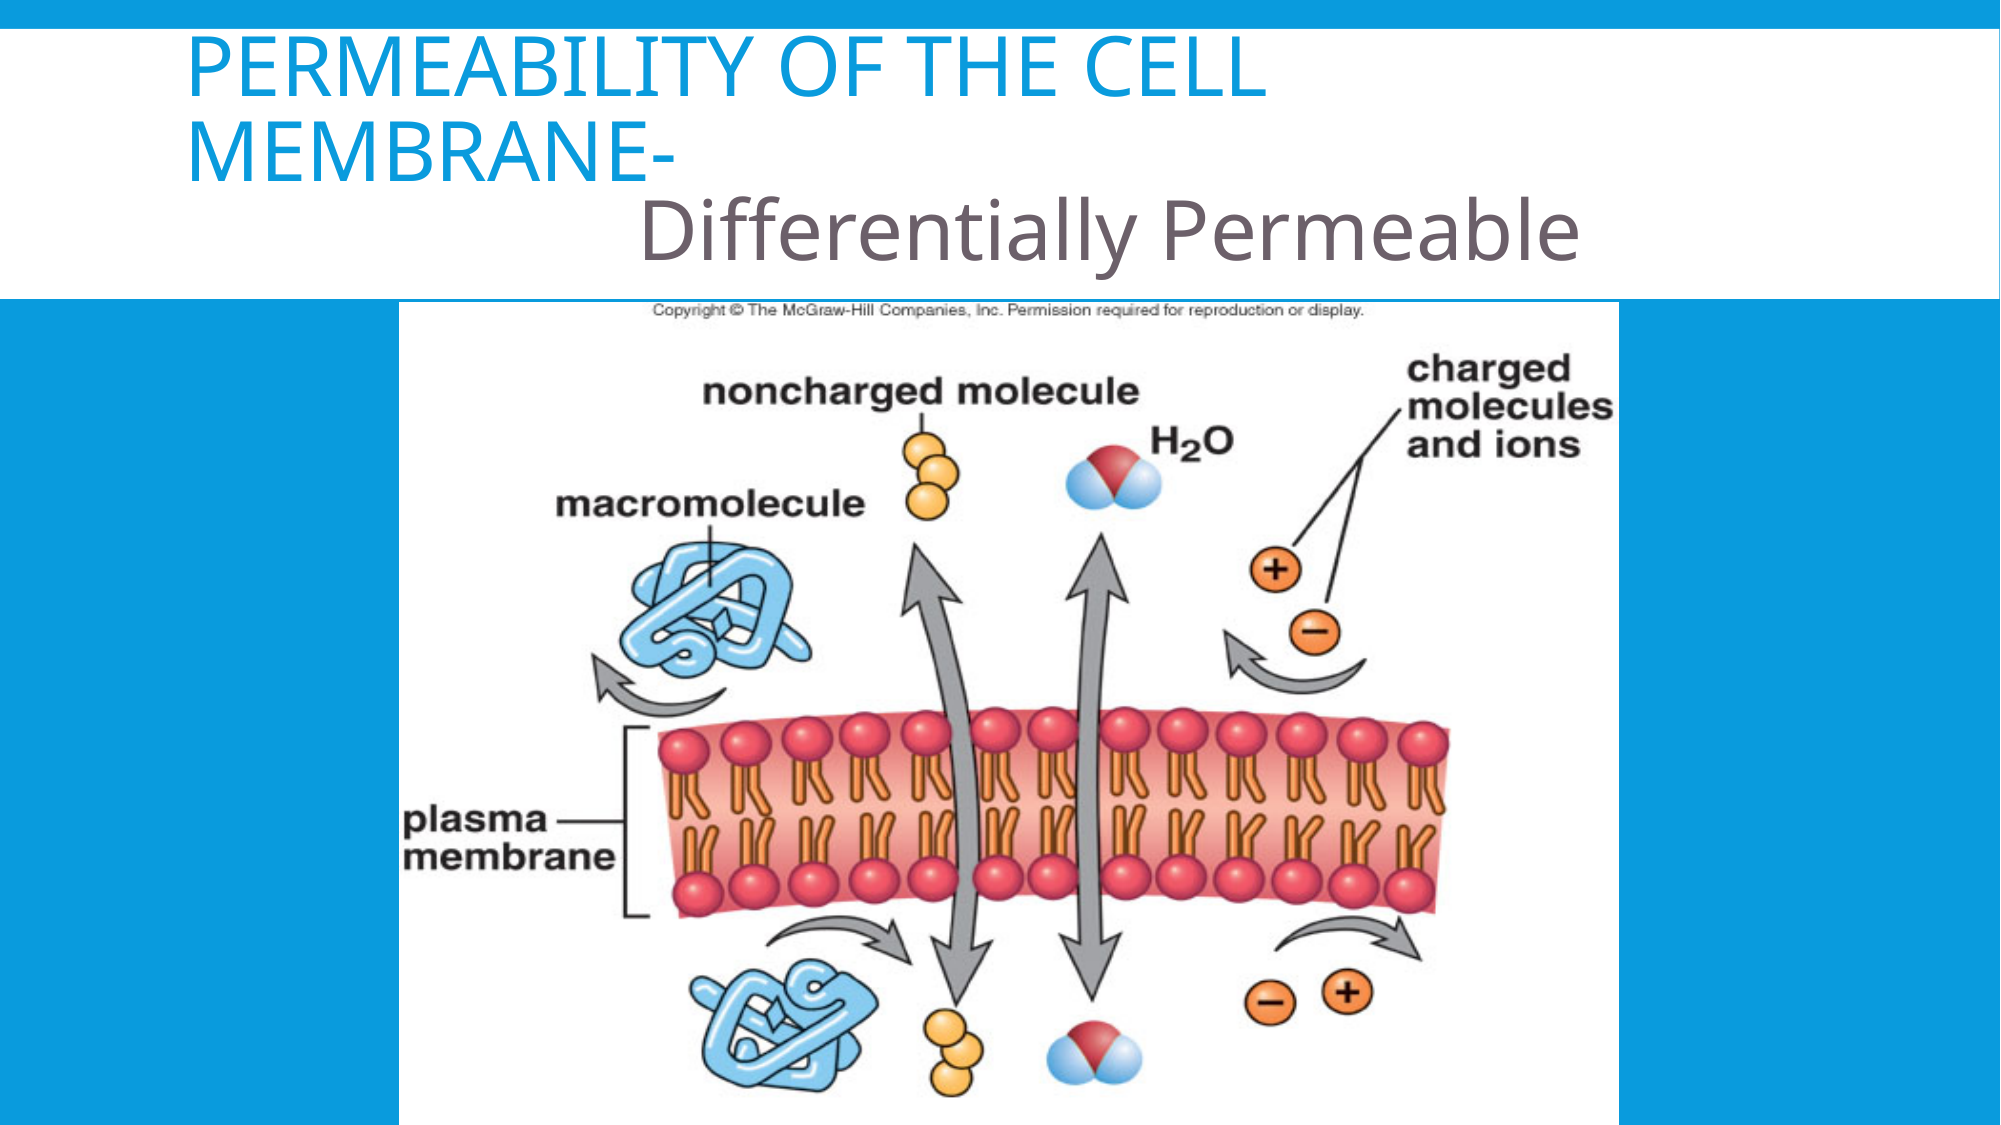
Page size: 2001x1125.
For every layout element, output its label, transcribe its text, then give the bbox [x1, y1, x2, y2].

text_box Differentially Permeable [622, 170, 1598, 285]
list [399, 302, 1619, 1125]
title Permeability of the Cell Membrane- [169, 0, 1675, 228]
